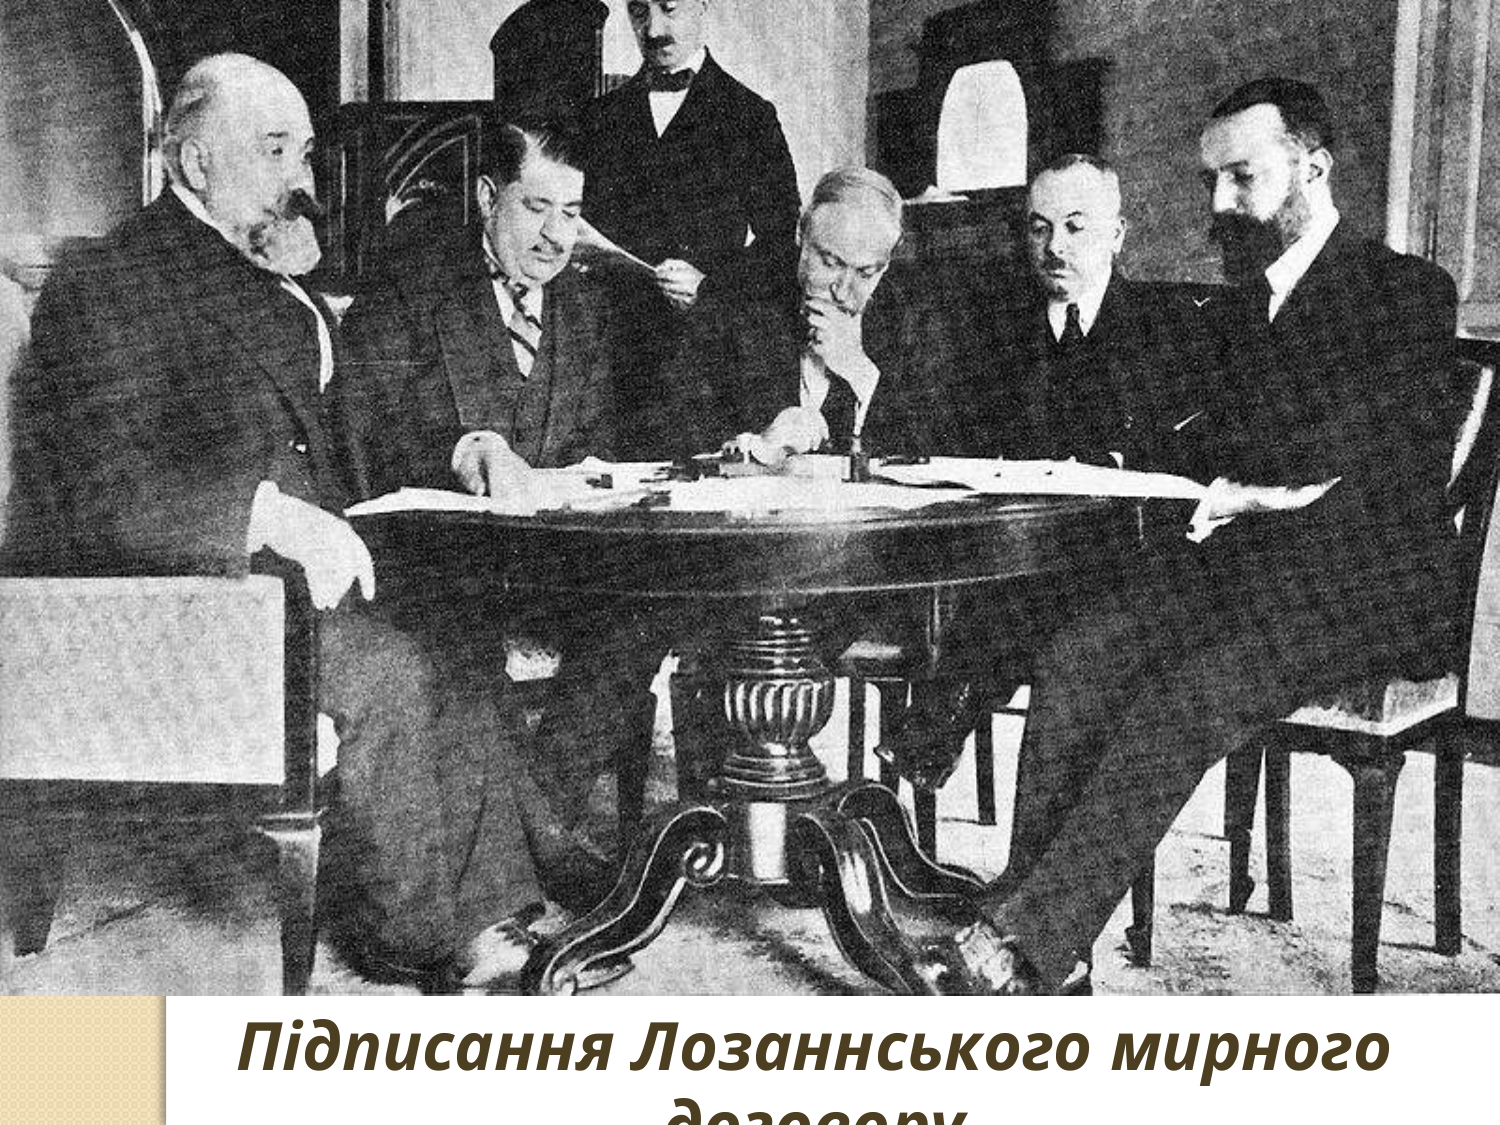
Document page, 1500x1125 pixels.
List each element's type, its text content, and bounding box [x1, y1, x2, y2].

text_box Підписання Лозаннського мирного договору [128, 1006, 1500, 1125]
picture [0, 0, 1500, 997]
